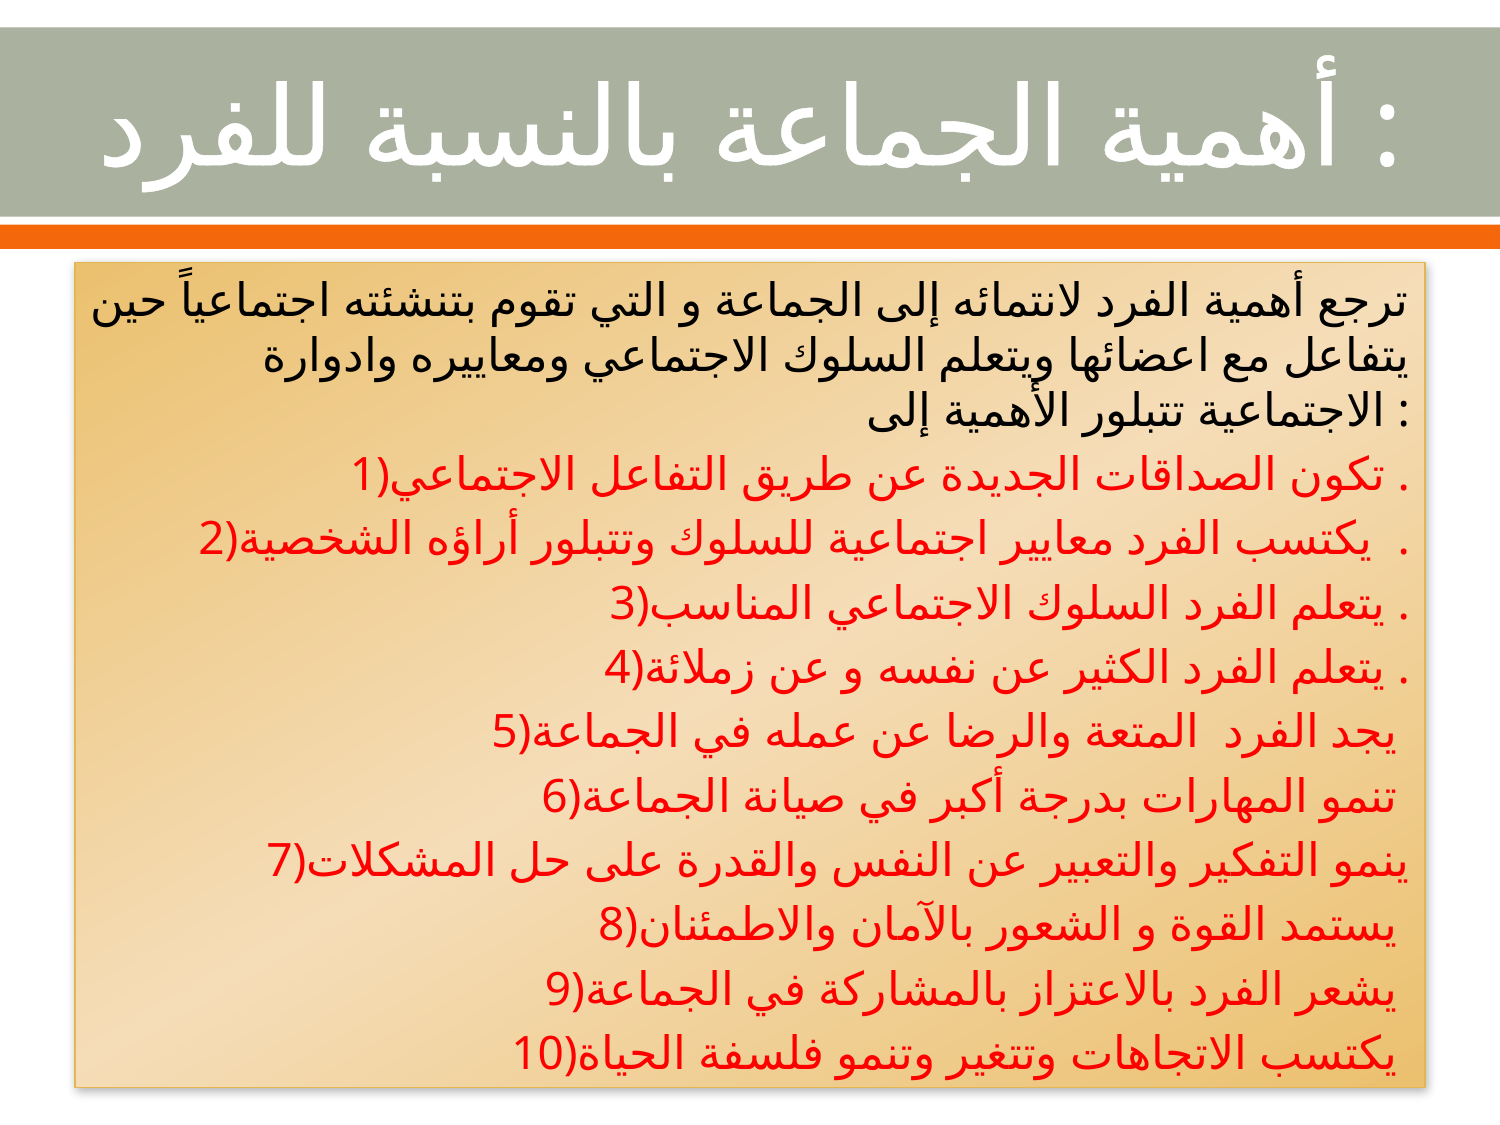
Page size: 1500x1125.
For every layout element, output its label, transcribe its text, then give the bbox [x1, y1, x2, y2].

title أهمية الجماعة بالنسبة للفرد : [75, 29, 1425, 213]
list ترجع أهمية الفرد لانتمائه إلى الجماعة و التي تقوم بتنشئته اجتماعياً حين يتفاعل مع اعضائها ويتعلم السلوك الاجتماعي ومعاييره وادوارة الاجتماعية تتبلور الأهمية إلى : 1)تكون الصداقات الجديدة عن طريق التفاعل الاجتماعي . 2)يكتسب الفرد معايير اجتماعية للسلوك وتتبلور أراؤه الشخصية . 3)يتعلم الفرد السلوك الاجتماعي المناسب . 4)يتعلم الفرد الكثير عن نفسه و عن زملائة . 5)يجد الفرد المتعة والرضا عن عمله في الجماعة 6)تنمو المهارات بدرجة أكبر في صيانة الجماعة 7)ينمو التفكير والتعبير عن النفس والقدرة على حل المشكلات 8)يستمد القوة و الشعور بالآمان والاطمئنان 9)يشعر الفرد بالاعتزاز بالمشاركة في الجماعة 10)يكتسب الاتجاهات وتتغير وتنمو فلسفة الحياة [74, 262, 1426, 1088]
